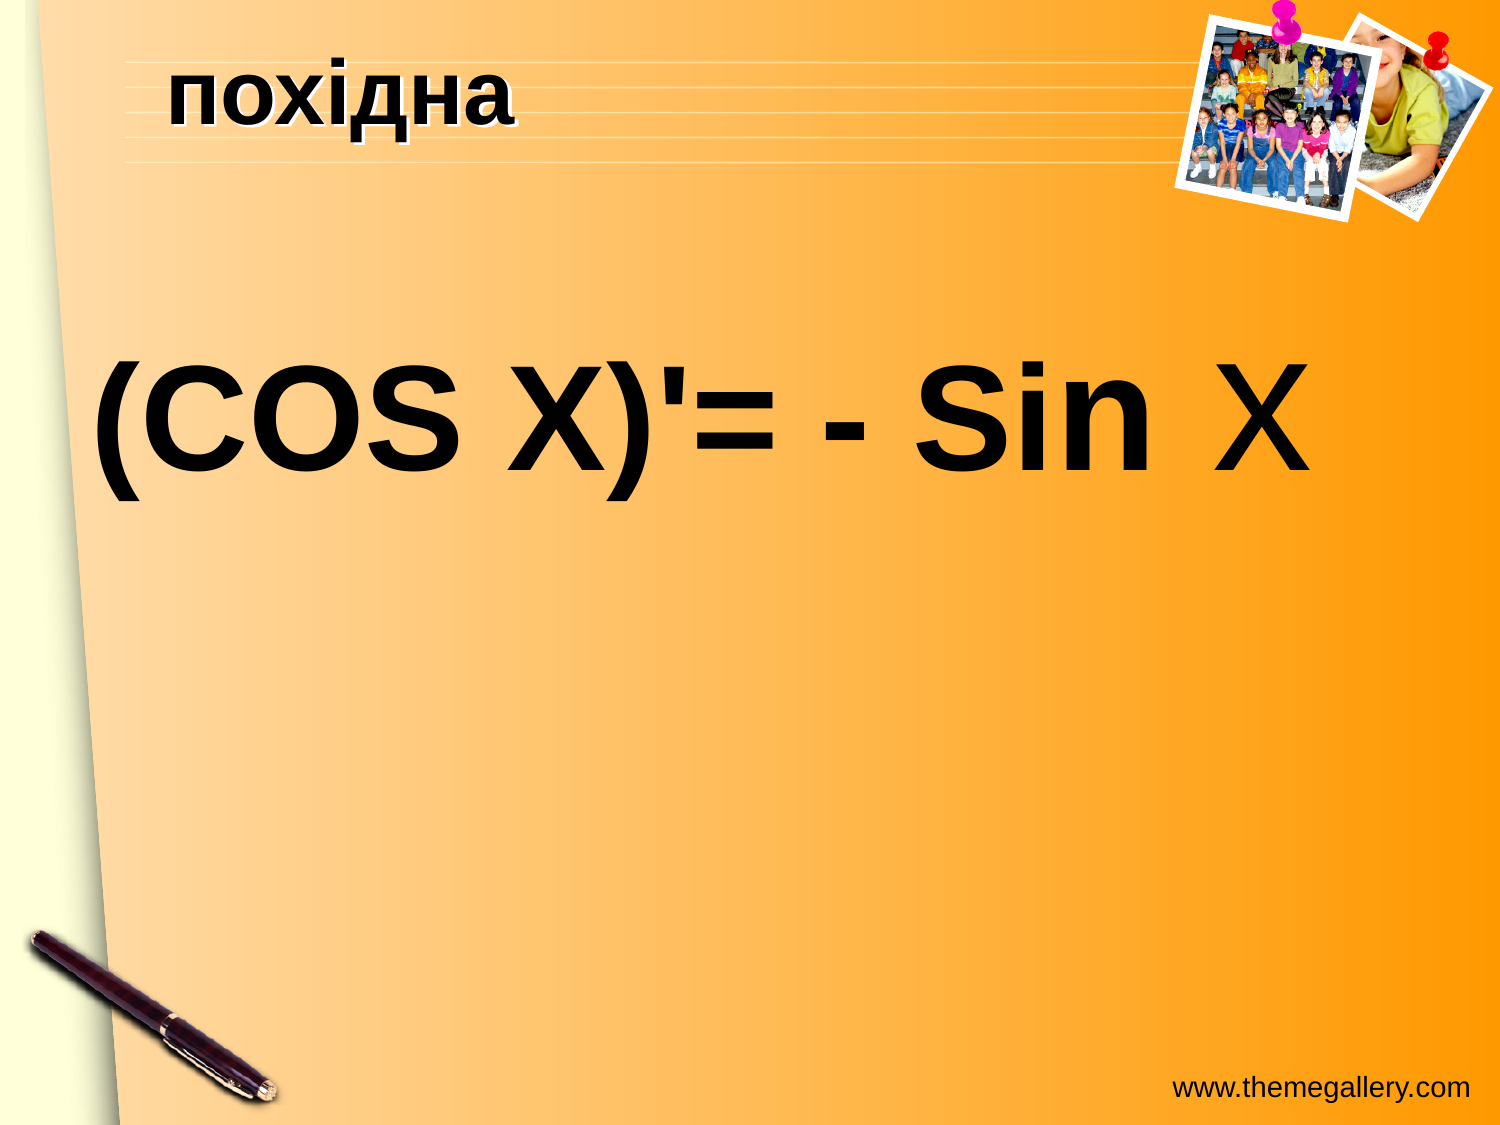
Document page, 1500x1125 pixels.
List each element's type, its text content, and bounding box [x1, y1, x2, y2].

picture [1186, 0, 1371, 211]
title похідна [150, 12, 1288, 163]
picture [12, 0, 288, 1125]
picture [1351, 22, 1484, 212]
list (COS X)'= - Sin x [75, 262, 1425, 1005]
